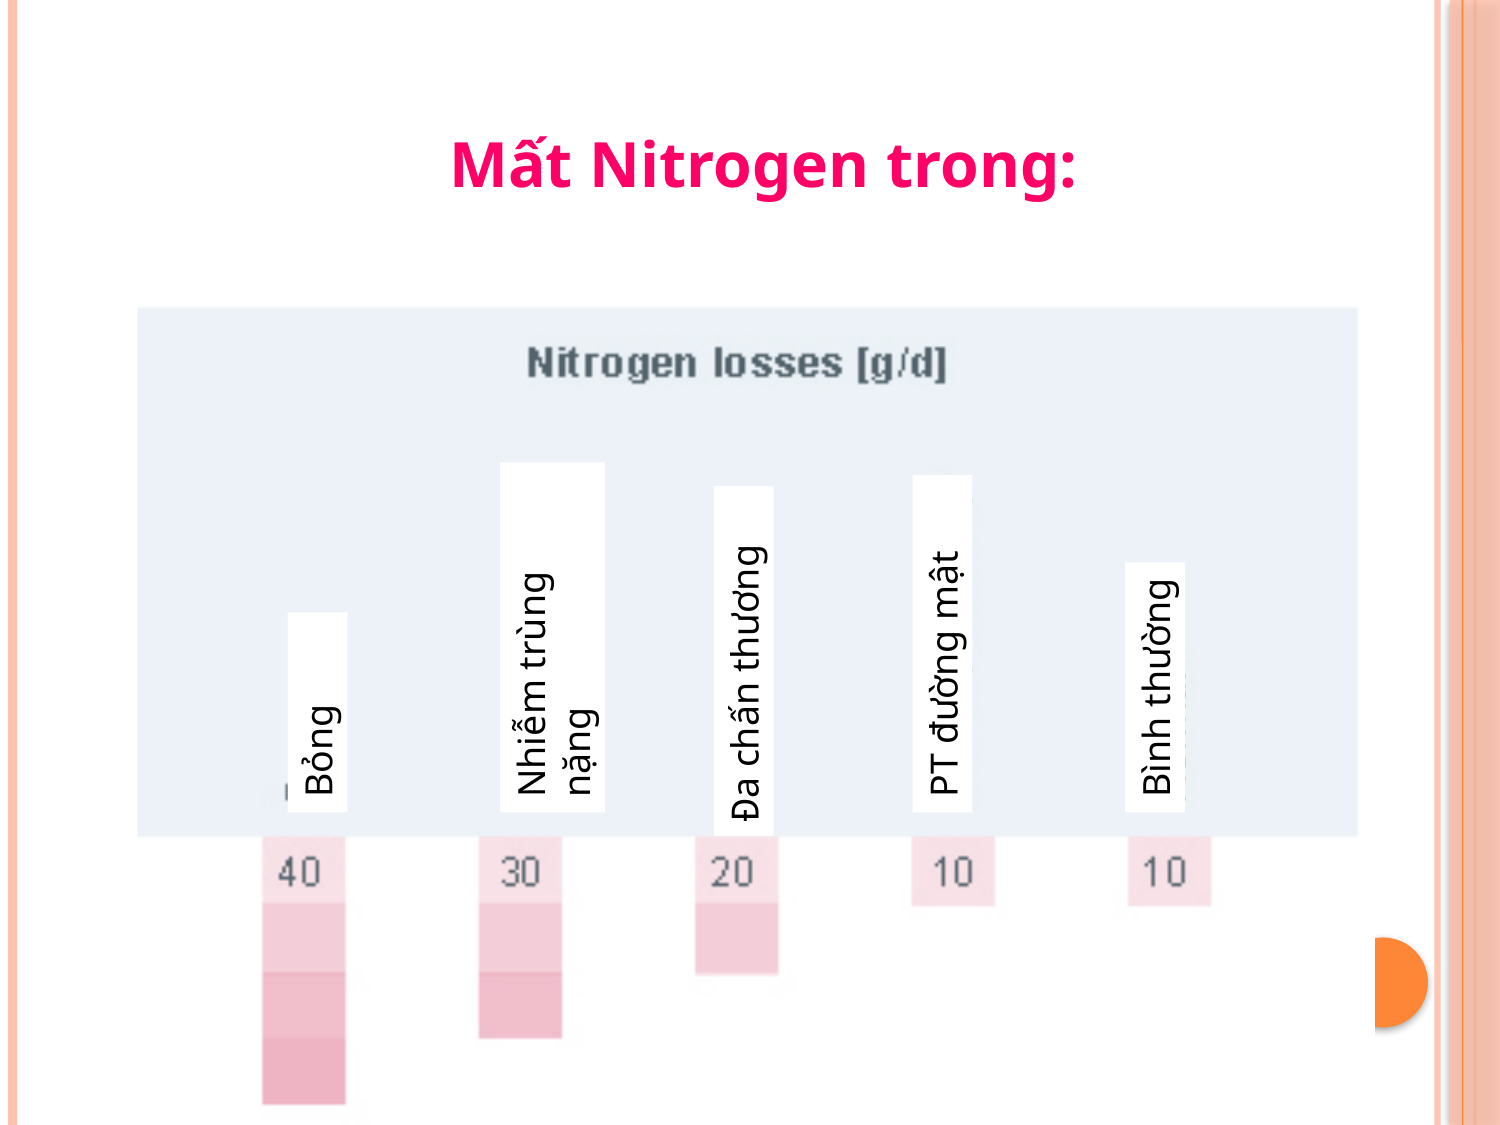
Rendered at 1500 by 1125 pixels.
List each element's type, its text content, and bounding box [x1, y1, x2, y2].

title Mất Nitrogen trong: [87, 37, 1440, 208]
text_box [136, 302, 1376, 1125]
